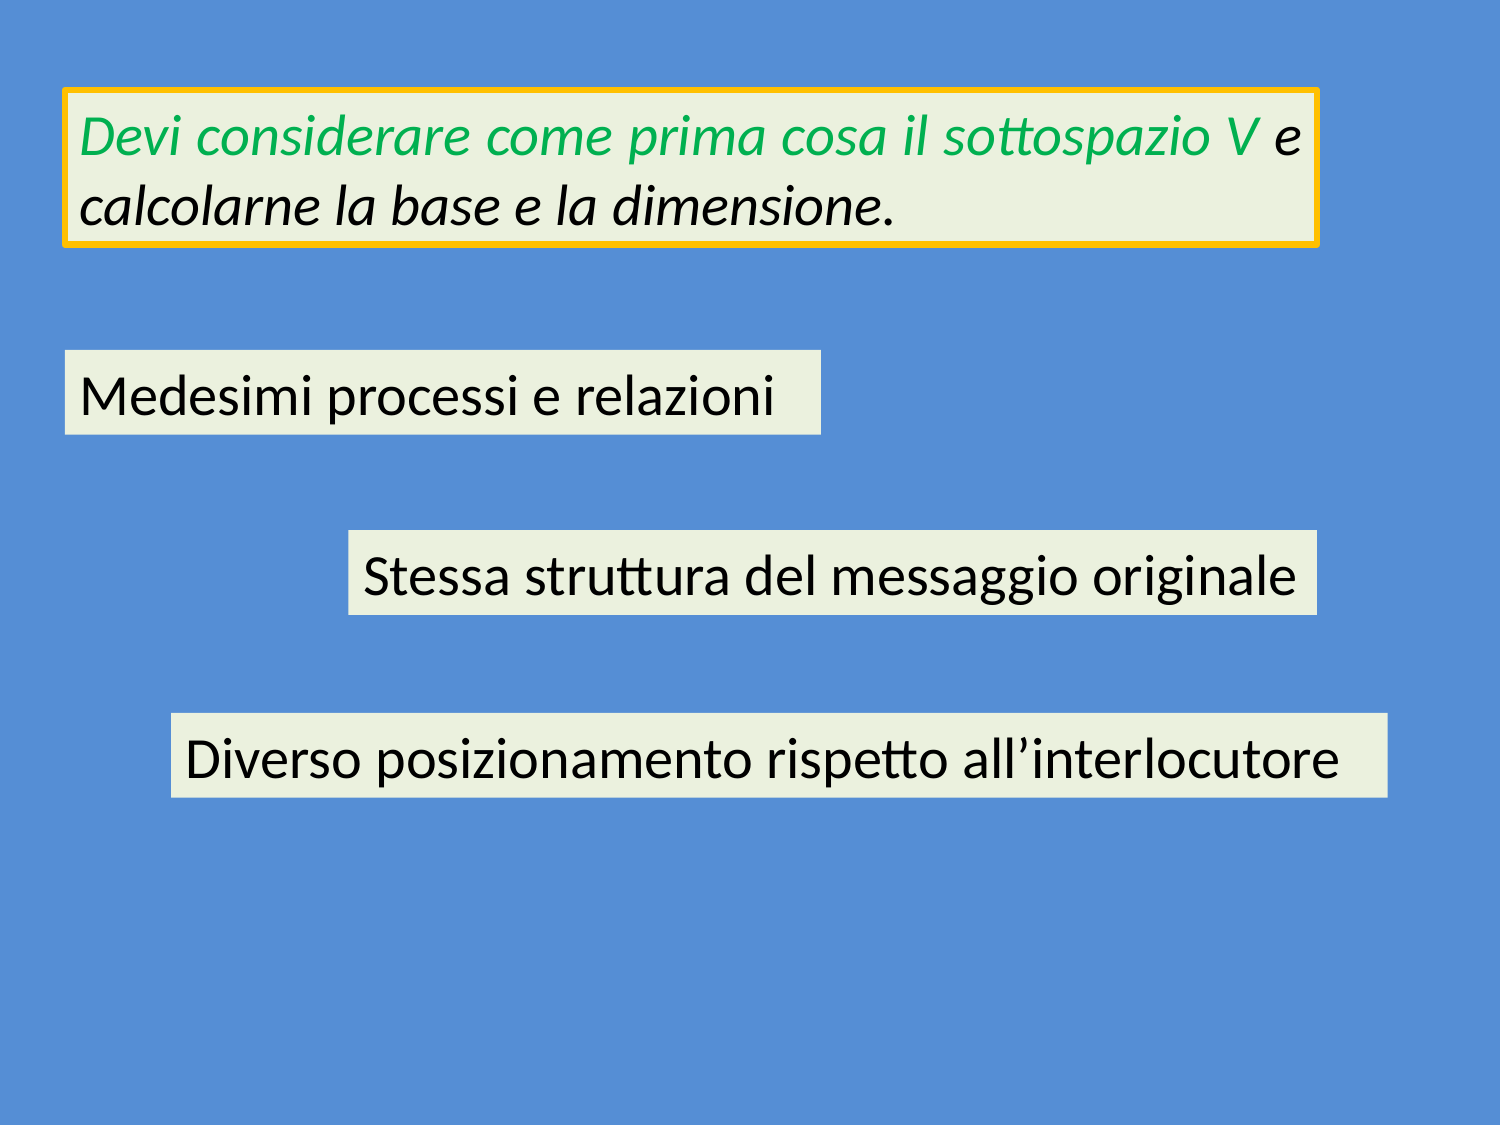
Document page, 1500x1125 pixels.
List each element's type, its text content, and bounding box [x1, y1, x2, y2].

text_box Devi considerare come prima cosa il sottospazio V e calcolarne la base e la dimensione. [64, 89, 1317, 245]
text_box Stessa struttura del messaggio originale [348, 530, 1317, 615]
text_box Medesimi processi e relazioni [64, 349, 821, 435]
text_box Diverso posizionamento rispetto all’interlocutore [171, 712, 1388, 798]
